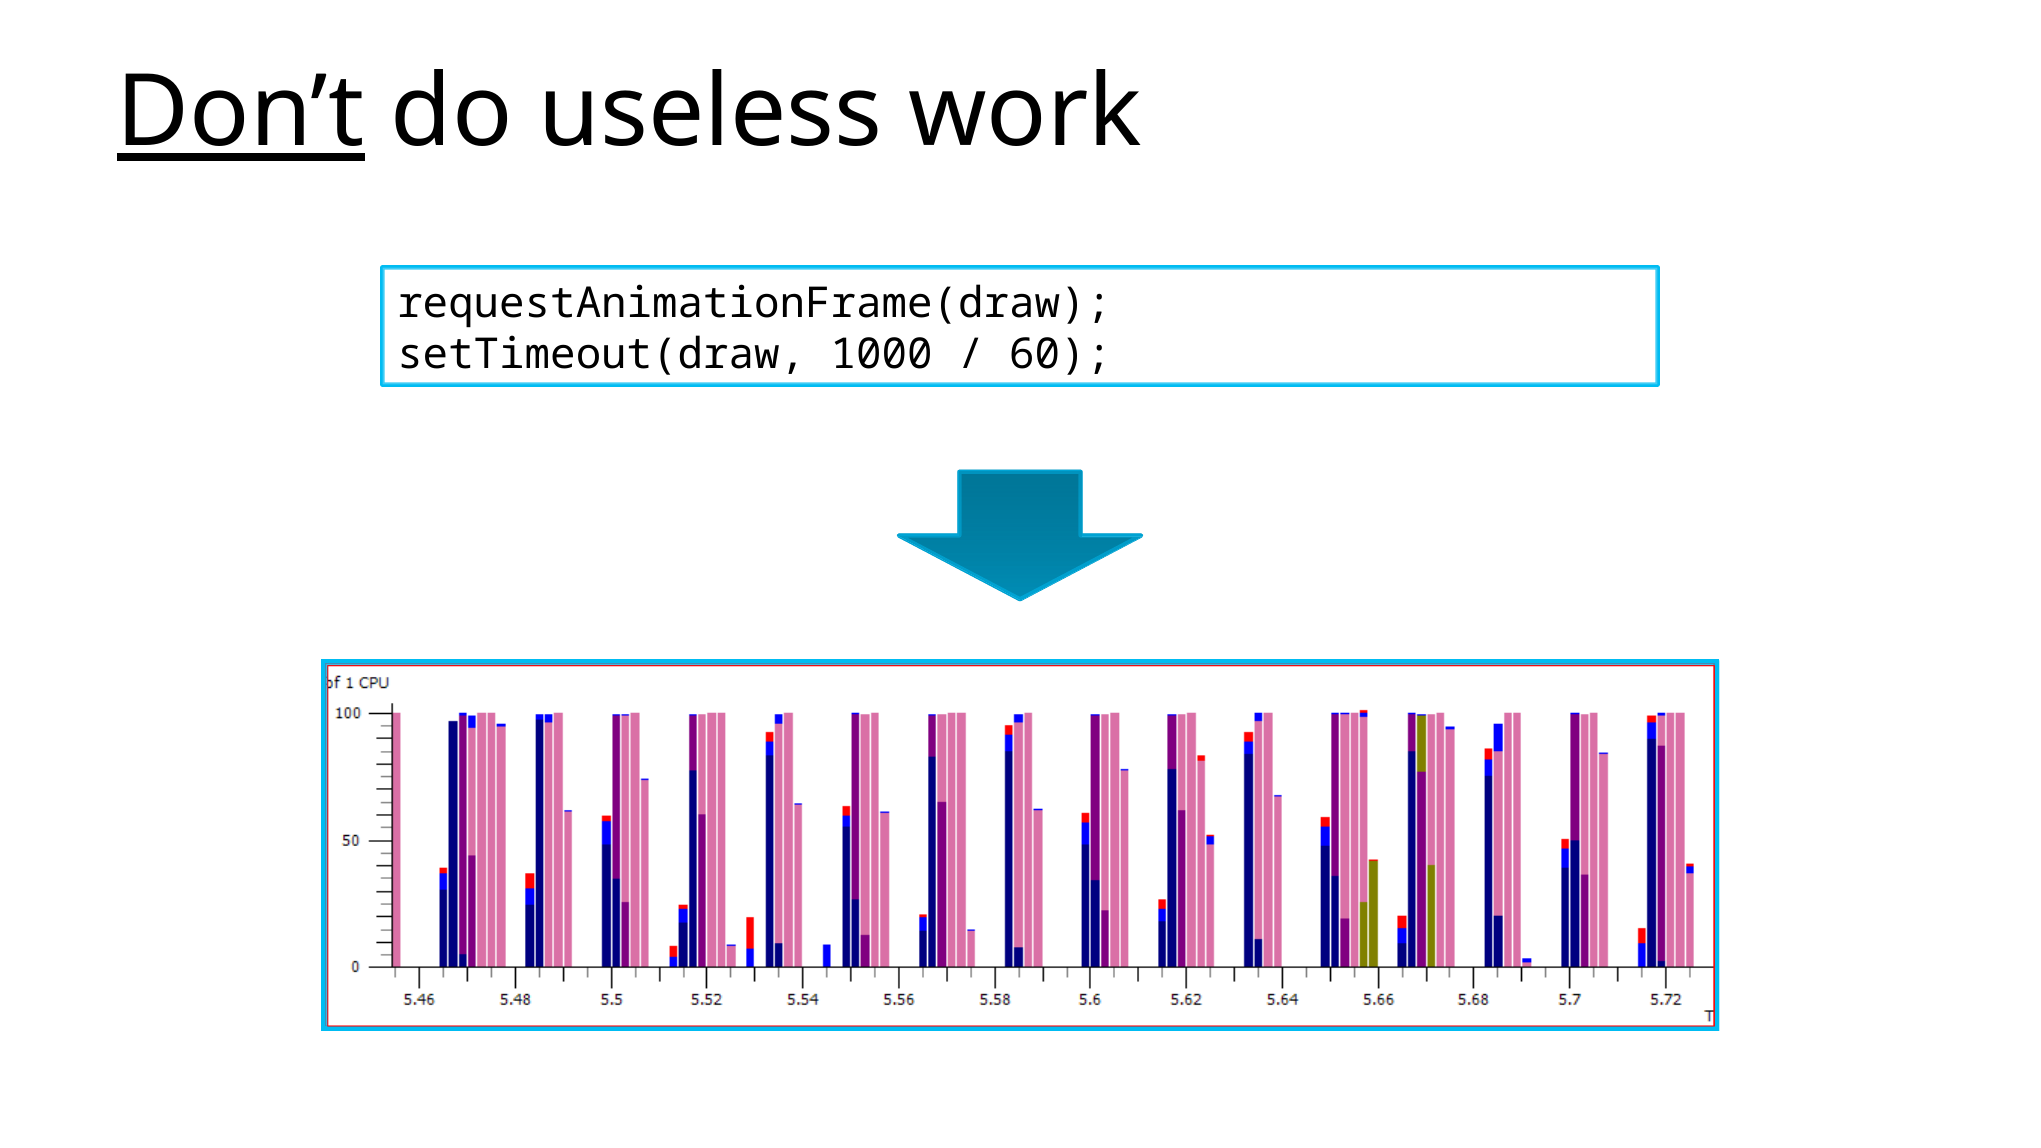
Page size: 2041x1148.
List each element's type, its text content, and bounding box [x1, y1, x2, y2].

picture [326, 664, 1714, 1026]
title Don’t do useless work [86, 38, 1953, 150]
text_box [896, 469, 1144, 602]
text_box requestAnimationFrame(draw); setTimeout(draw, 1000 / 60); [380, 266, 1659, 386]
